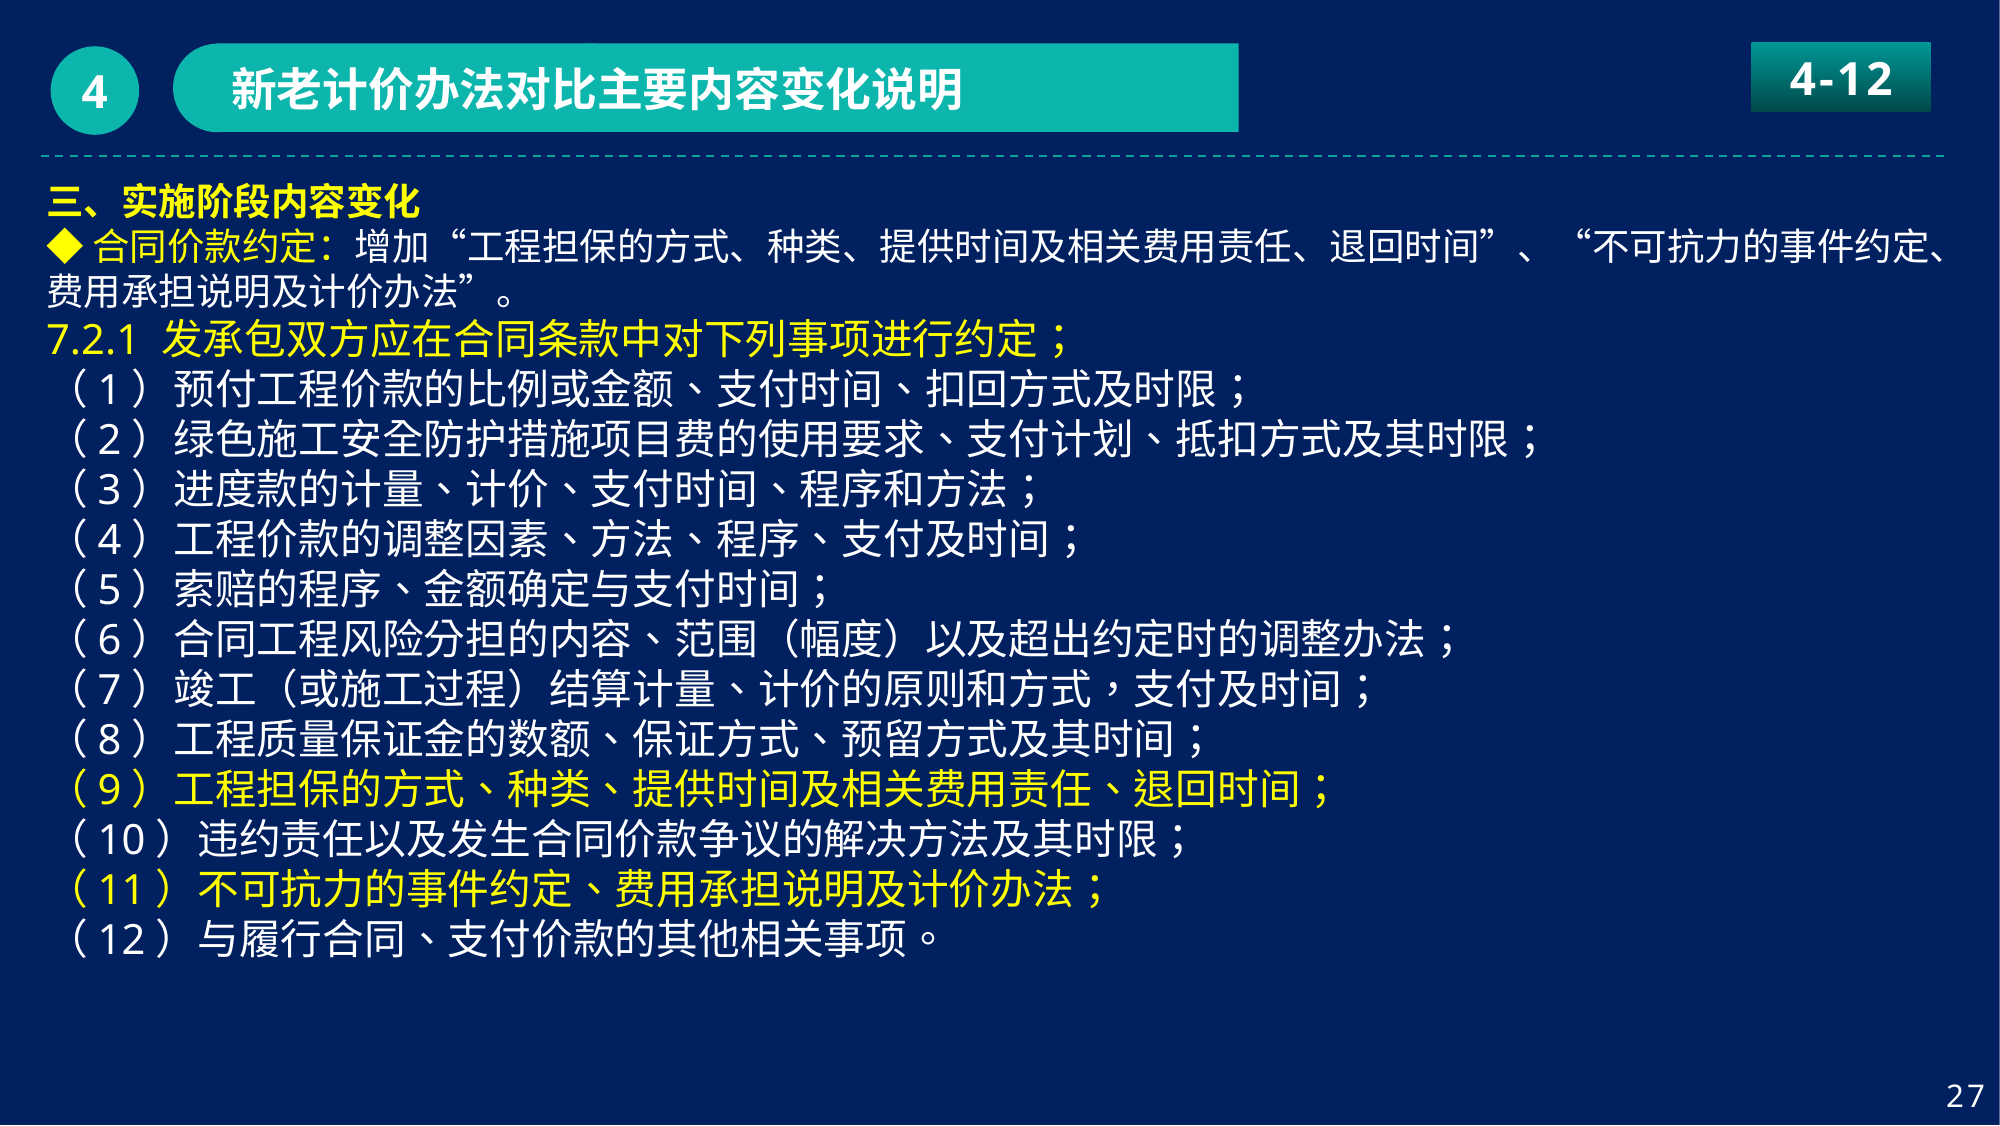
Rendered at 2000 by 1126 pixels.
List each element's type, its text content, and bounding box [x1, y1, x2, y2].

text_box 27 [1905, 1065, 2000, 1126]
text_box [40, 43, 1950, 157]
text_box 三、实施阶段内容变化 ◆合同价款约定：增加“工程担保的方式、种类、提供时间及相关费用责任、退回时间”、“不可抗力的事件约定、费用承担说明及计价办法”。 7.2.1 发承包双方应在合同条款中对下列事项进行约定； （1）预付工程价款的比例或金额、支付时间、扣回方式及时限； （2）绿色施工安全防护措施项目费的使用要求、支付计划、抵扣方式及其时限； （3）进度款的计量、计价、支付时间、程序和方法； （4）工程价款的调整因素、方法、程序、支付及时间； （5）索赔的程序、金额确定与支付时间； （6）合同工程风险分担的内容、范围（幅度）以及超出约定时的调整办法； （7）竣工（或施工过程）结算计量、计价的原则和方式，支付及时间； （8）工程质量保证金的数额、保证方式、预留方式及其时间； （9）工程担保的方式、种类、提供时间及相关费用责任、退回时间； （10）违约责任以及发生合同价款争议的解决方法及其时限； （11）不可抗力的事件约定、费用承担说明及计价办法； （12）与履行合同、支付价款的其他相关事项。 [31, 170, 2000, 971]
